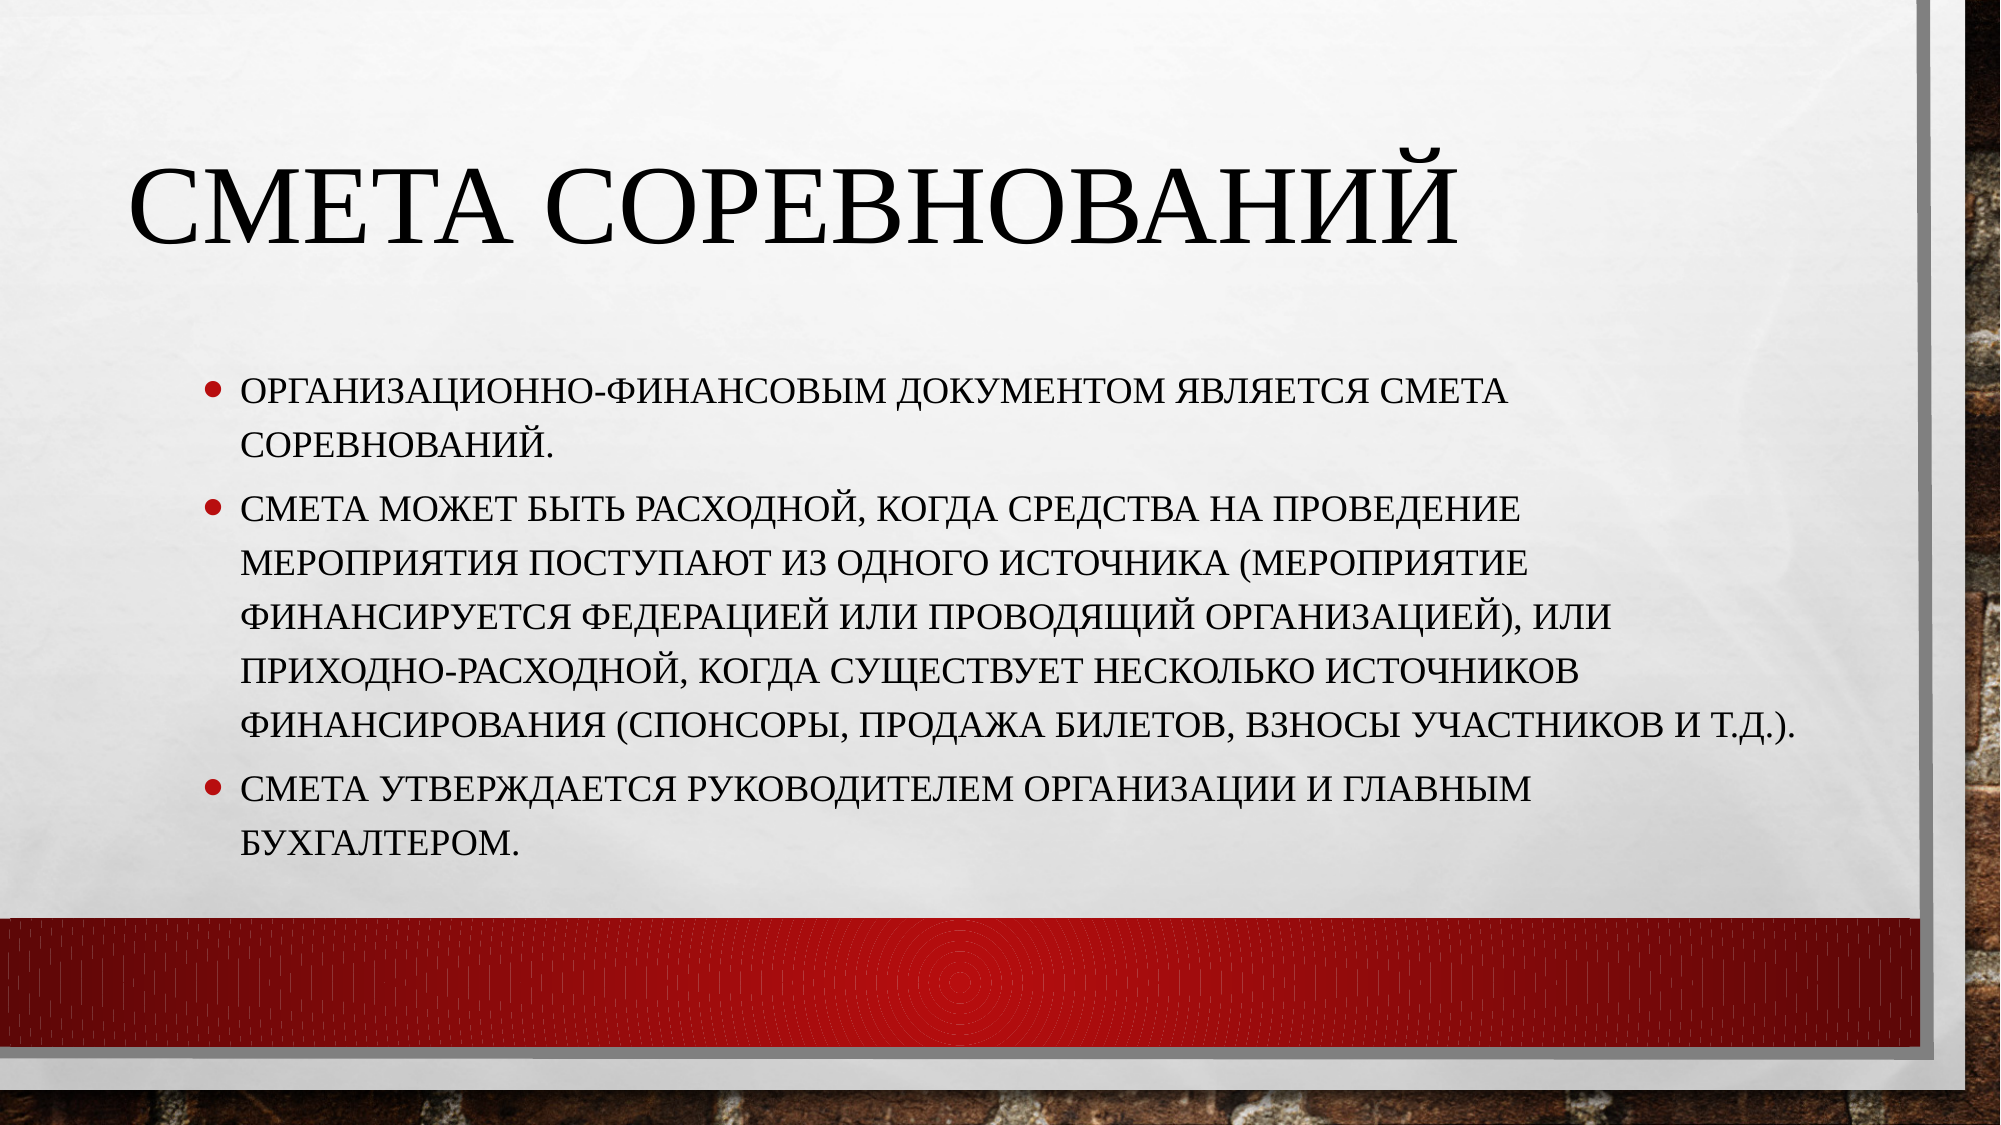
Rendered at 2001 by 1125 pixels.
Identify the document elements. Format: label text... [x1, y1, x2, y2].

list Организационно-финансовым документом является смета соревнований. Смета может быть расходной, когда средства на проведение мероприятия поступают из одного источника (мероприятие финансируется Федерацией или проводящий организацией), или приходно-расходной, когда существует несколько источников финансирования (спонсоры, продажа билетов, взносы участников и т.д.). Смета утверждается руководителем организации и главным бухгалтером. [112, 338, 1818, 882]
picture [0, 0, 2000, 1125]
title Смета соревнований [112, 112, 1818, 302]
